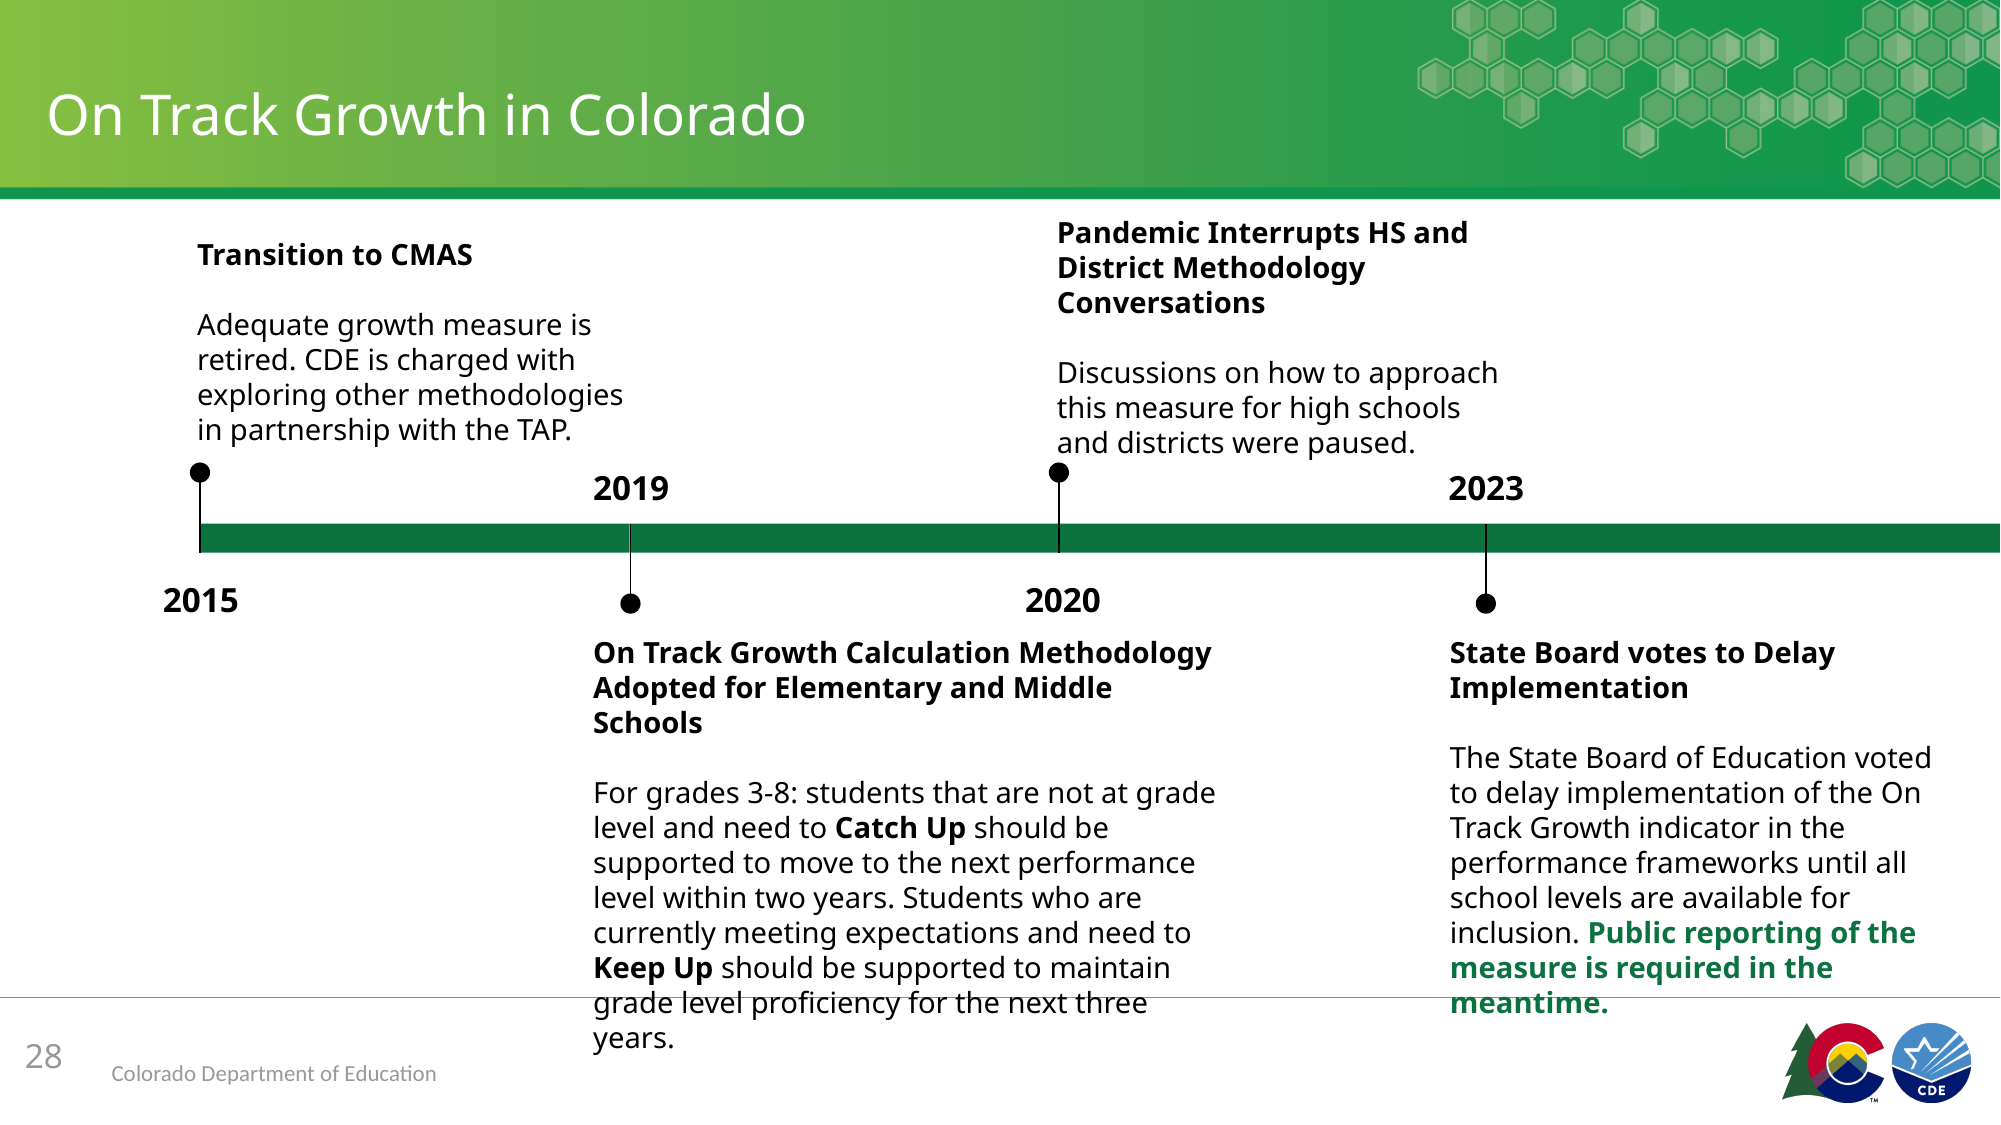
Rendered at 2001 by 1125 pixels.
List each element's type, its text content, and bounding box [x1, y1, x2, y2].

title On Track Growth in Colorado [46, 50, 1911, 176]
picture [1781, 1022, 1972, 1104]
slide_number 28 [24, 1035, 101, 1097]
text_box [105, 216, 671, 635]
picture [0, 0, 2000, 200]
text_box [1404, 440, 2000, 821]
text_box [549, 440, 1251, 821]
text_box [987, 194, 1530, 635]
